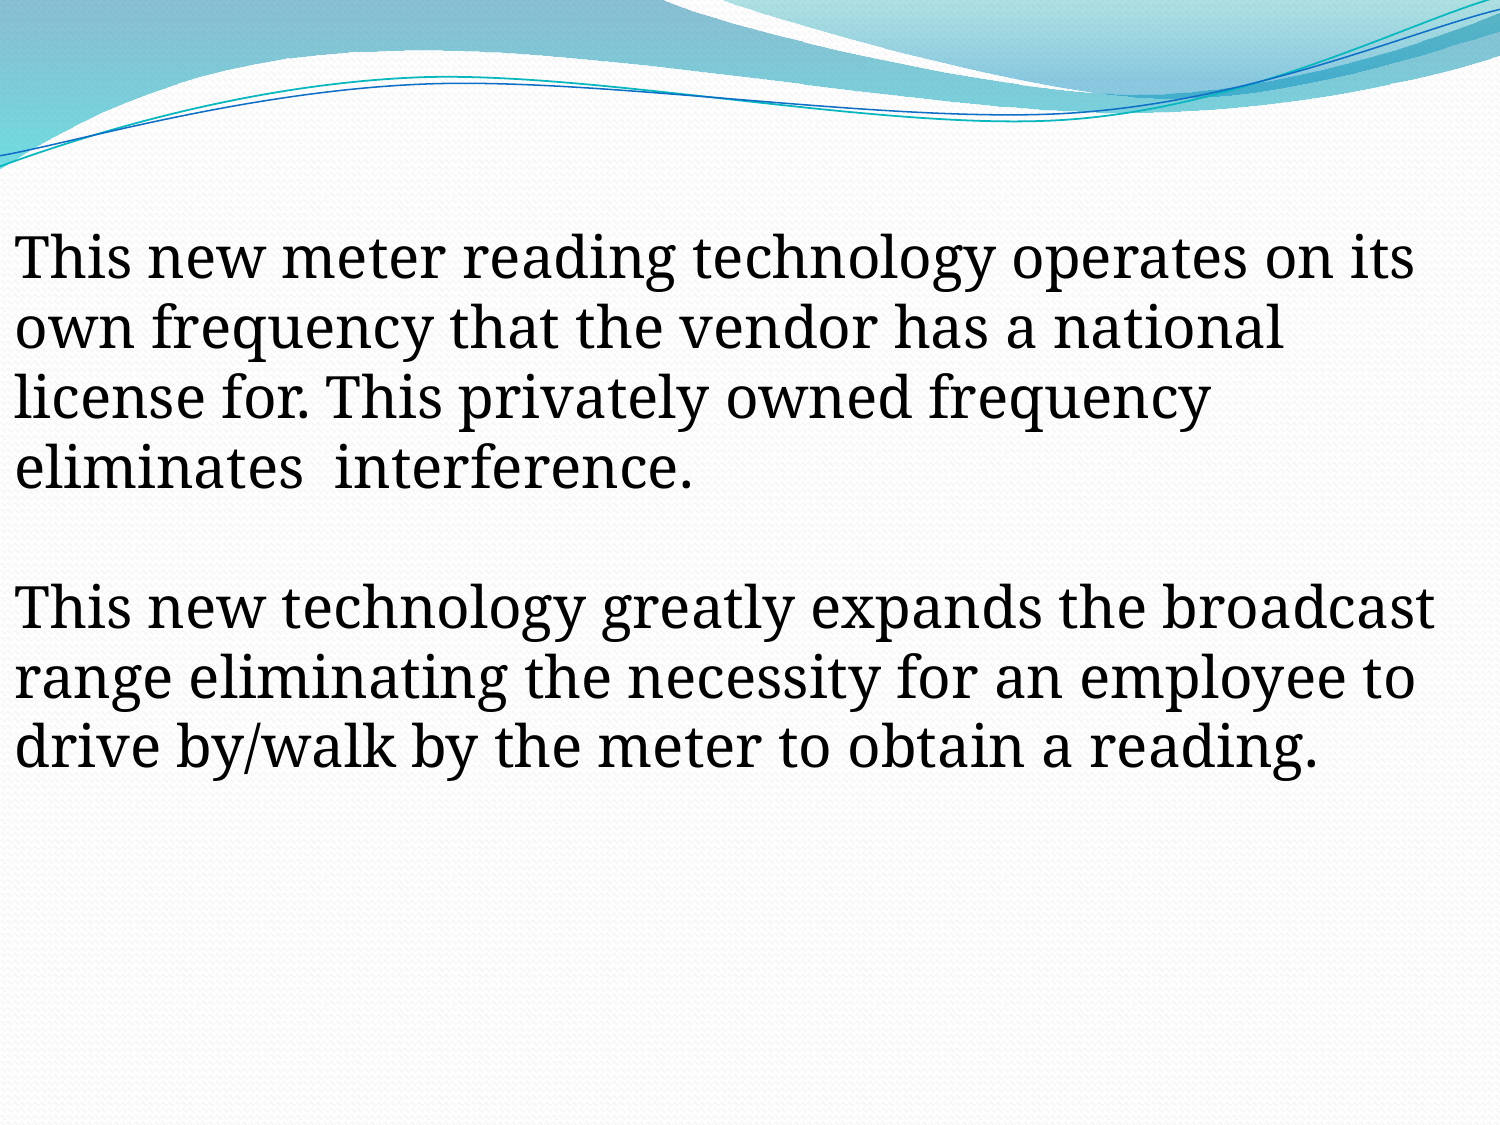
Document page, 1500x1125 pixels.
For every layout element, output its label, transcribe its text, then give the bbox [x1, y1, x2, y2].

text_box This new meter reading technology operates on its own frequency that the vendor has a national license for. This privately owned frequency eliminates interference. This new technology greatly expands the broadcast range eliminating the necessity for an employee to drive by/walk by the meter to obtain a reading. [0, 212, 1500, 927]
